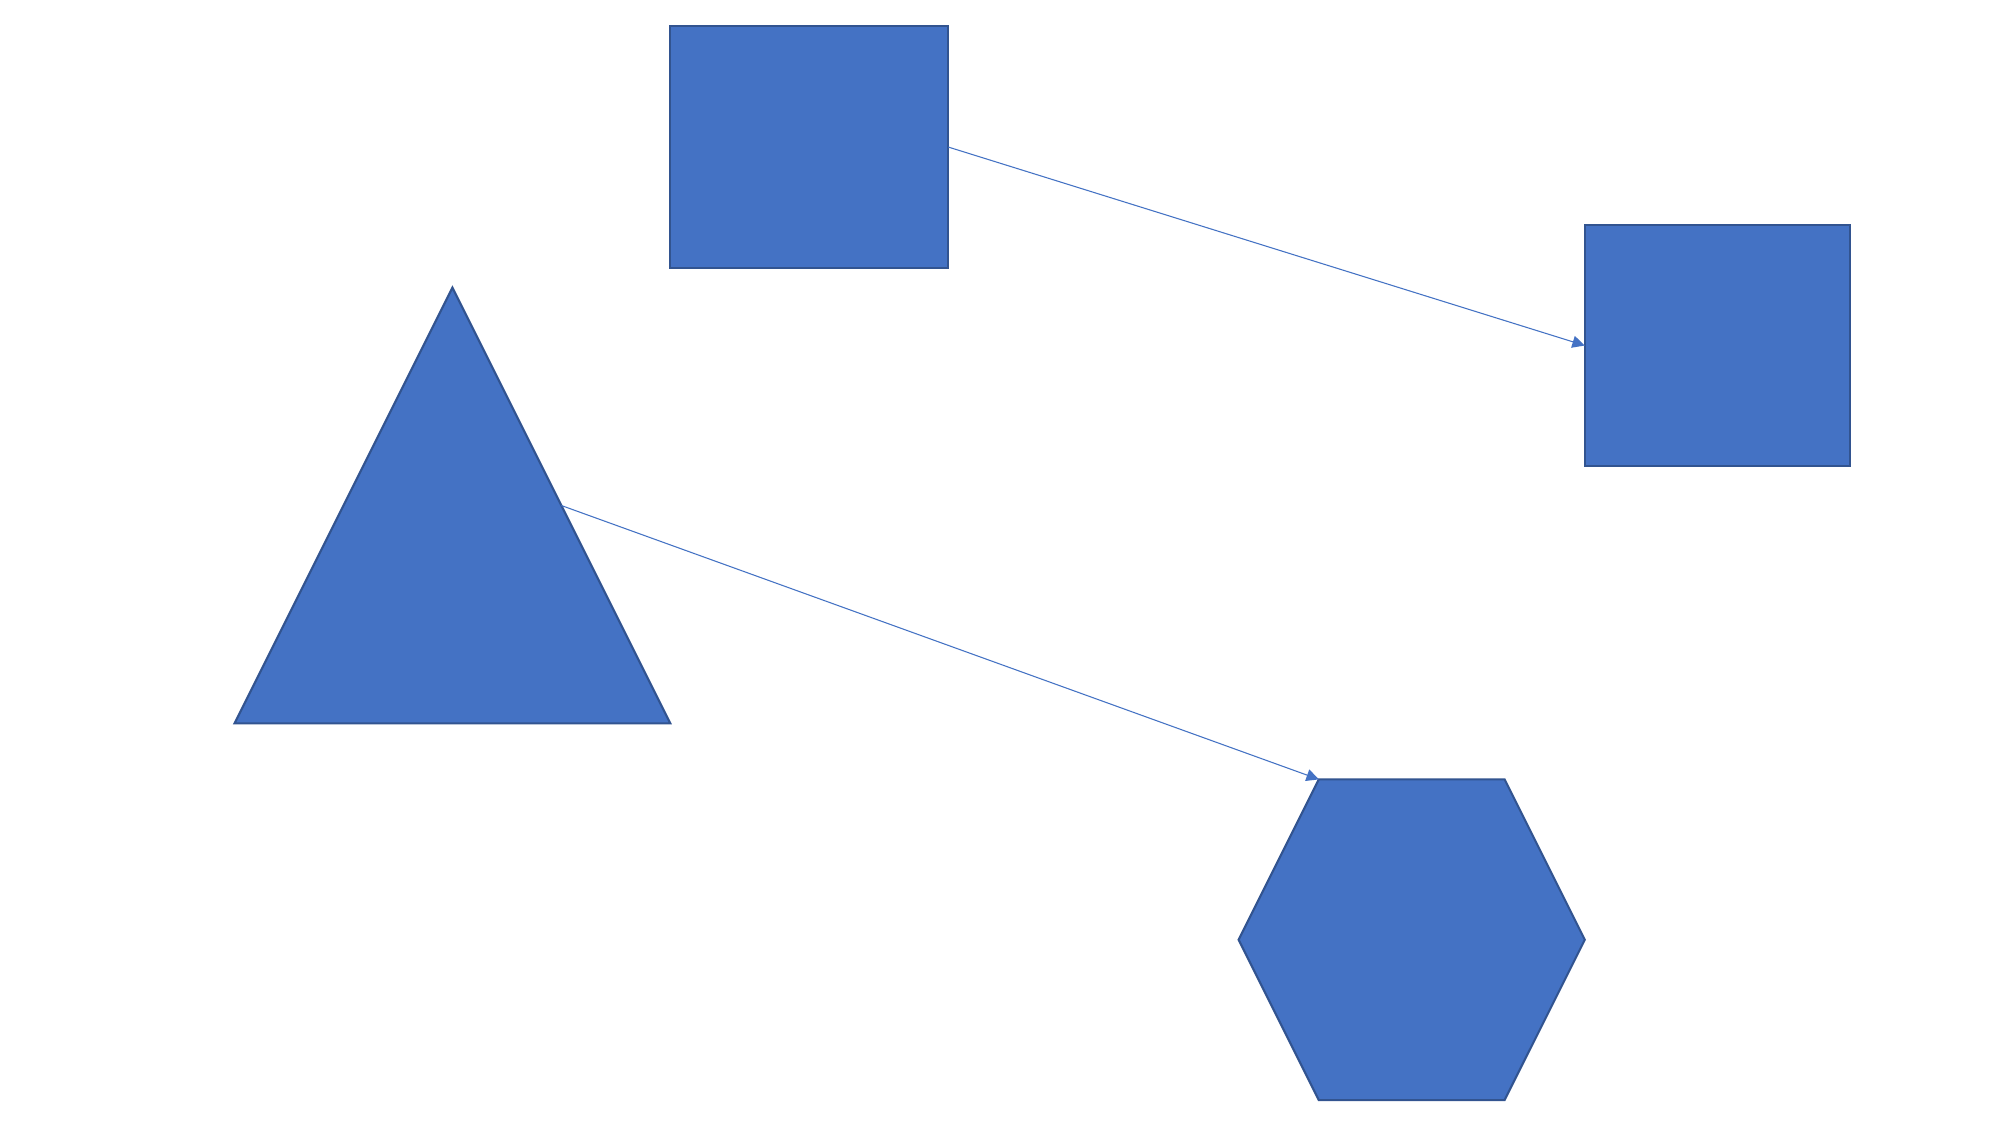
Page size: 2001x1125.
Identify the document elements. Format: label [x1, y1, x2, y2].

text_box [948, 147, 1585, 346]
text_box [1237, 778, 1586, 1102]
text_box [1584, 224, 1851, 467]
text_box [669, 25, 949, 269]
text_box [561, 505, 1319, 780]
text_box [232, 285, 563, 725]
